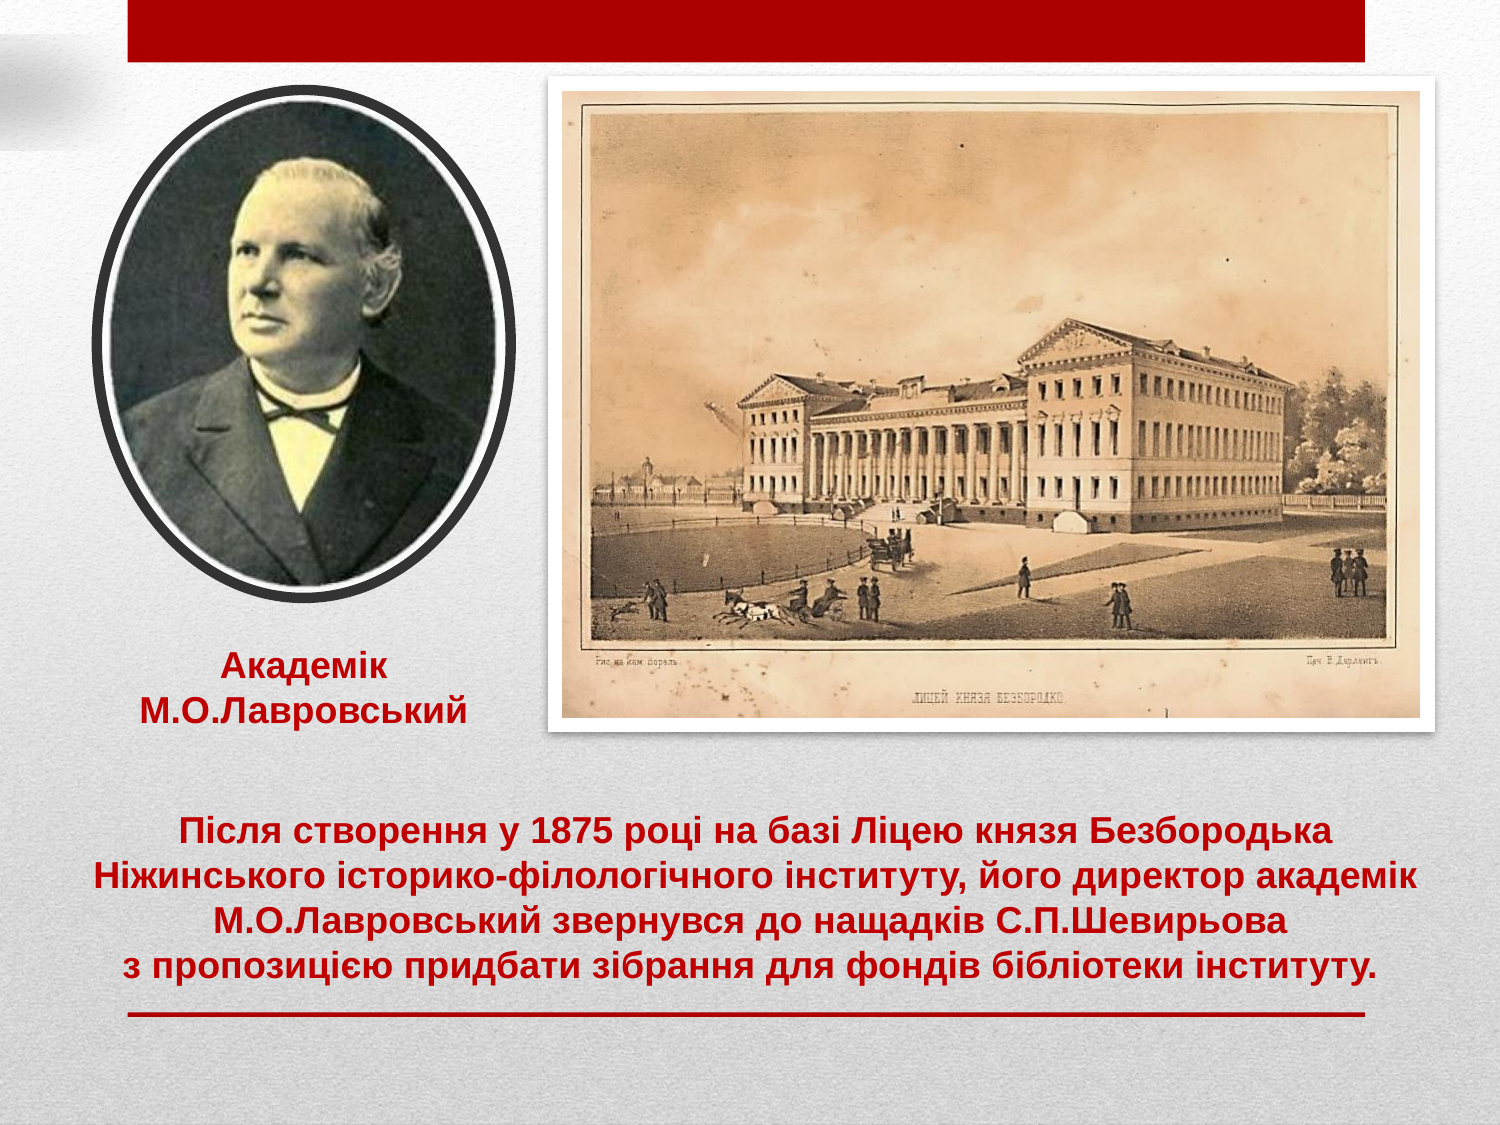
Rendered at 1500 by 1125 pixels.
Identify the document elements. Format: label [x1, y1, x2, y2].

text_box [64, 89, 1448, 997]
